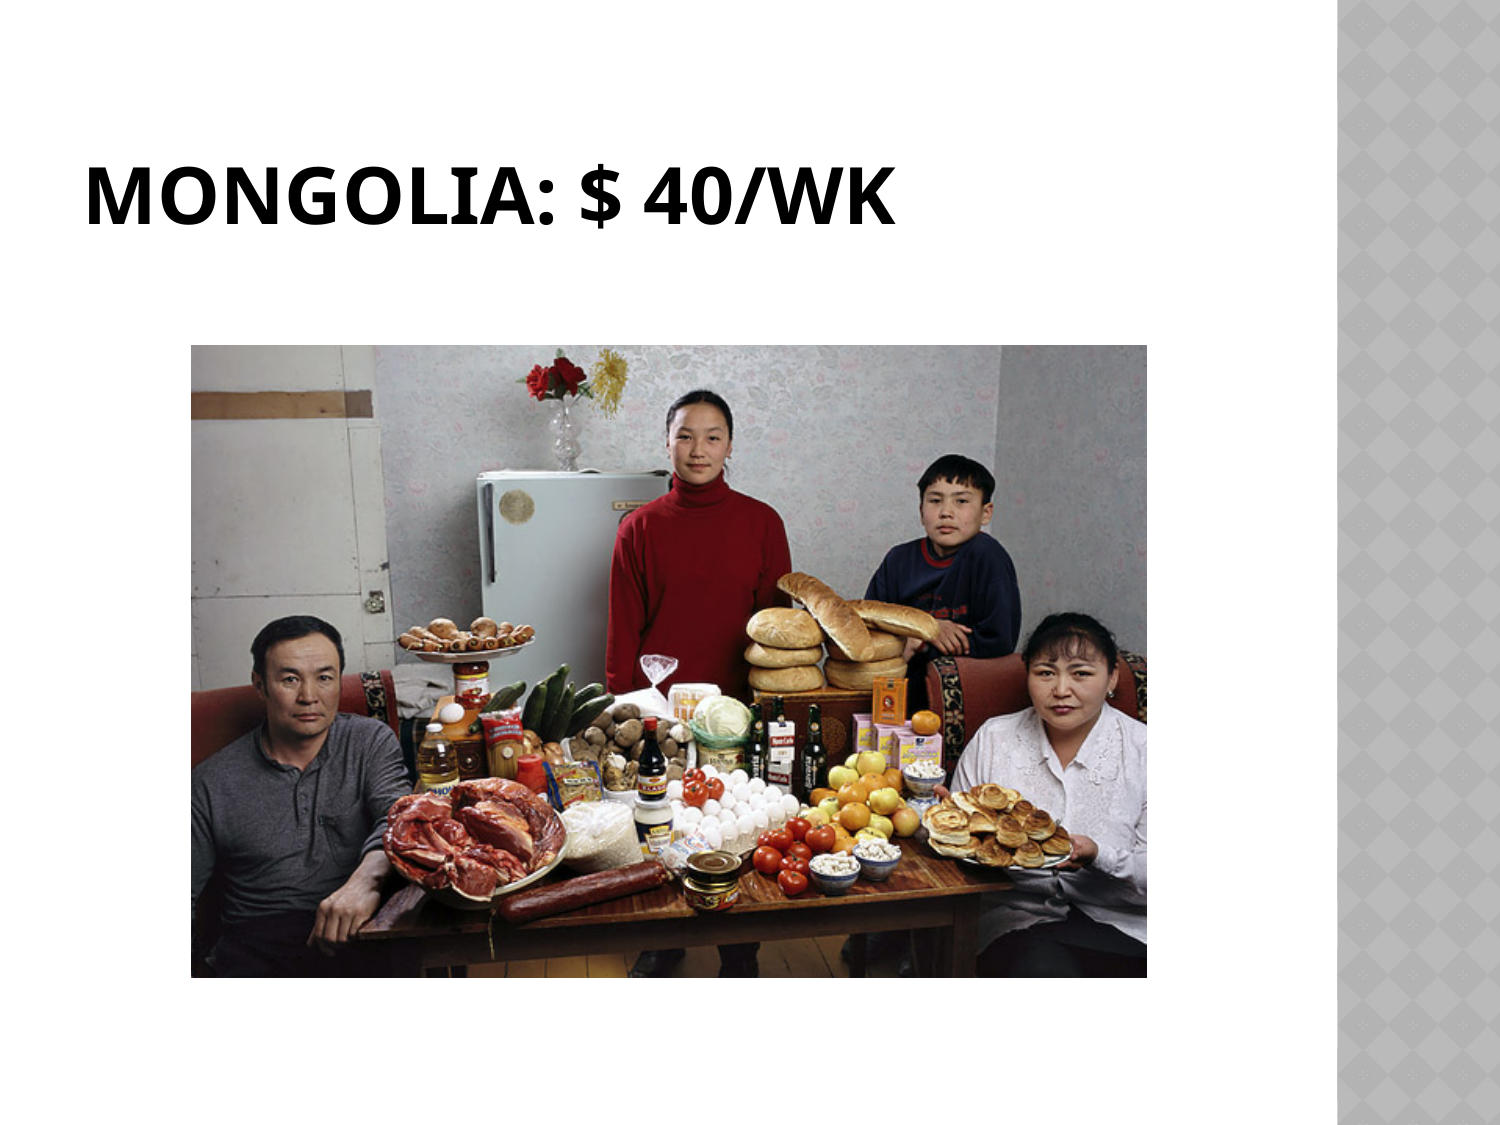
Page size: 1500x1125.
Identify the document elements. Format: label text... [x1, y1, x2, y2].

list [190, 345, 1147, 978]
title Mongolia: $ 40/wk [75, 52, 1263, 240]
